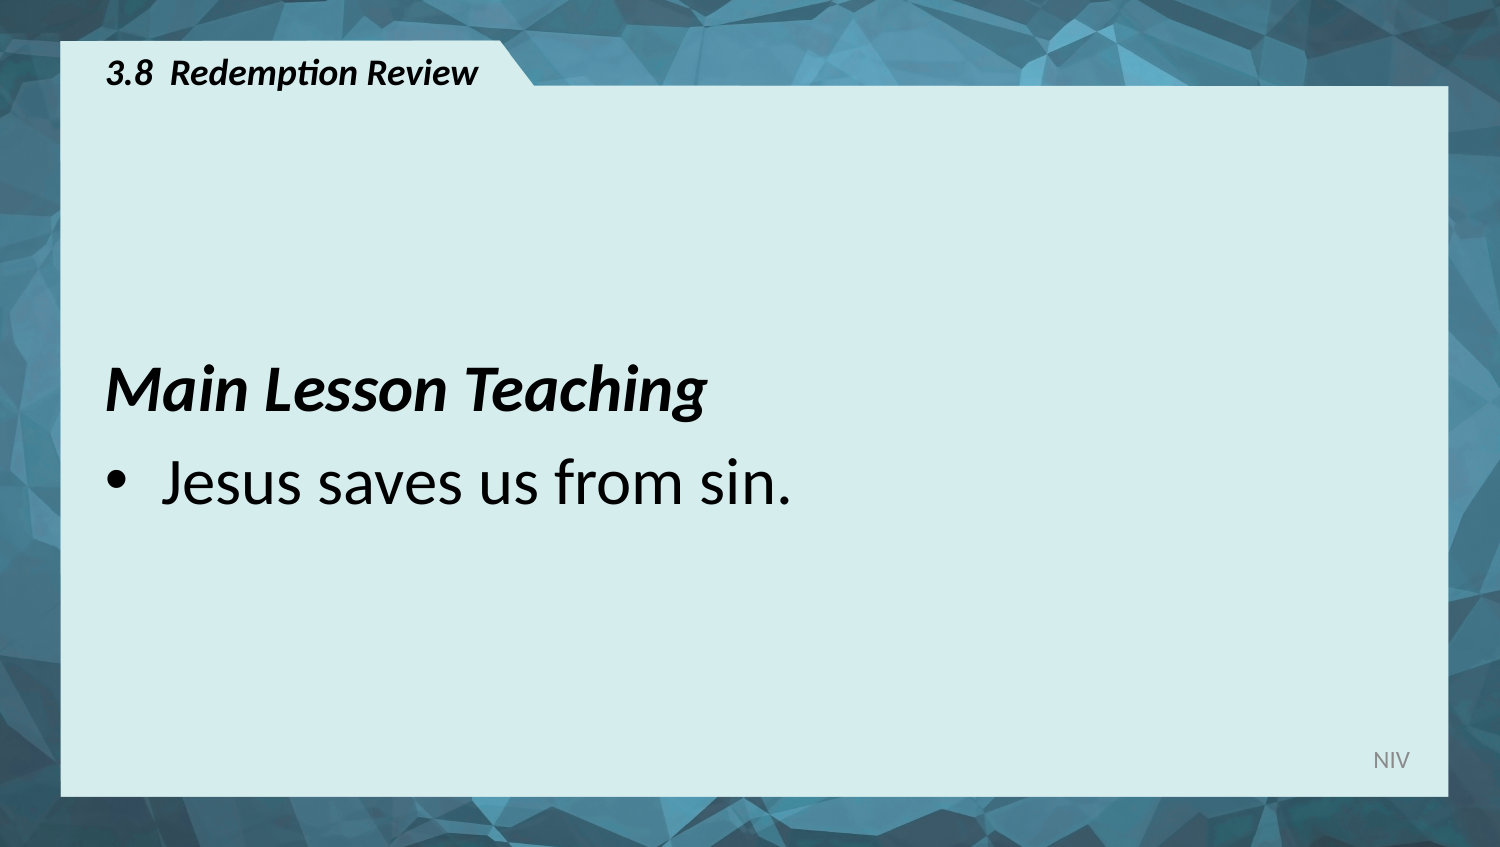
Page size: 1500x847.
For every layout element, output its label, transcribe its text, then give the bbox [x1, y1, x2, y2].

title 3.8 Redemption Review [89, 33, 1420, 108]
list Main Lesson Teaching Jesus saves us from sin. [89, 141, 1403, 722]
footer NIV [950, 736, 1425, 782]
picture [0, 0, 1500, 847]
